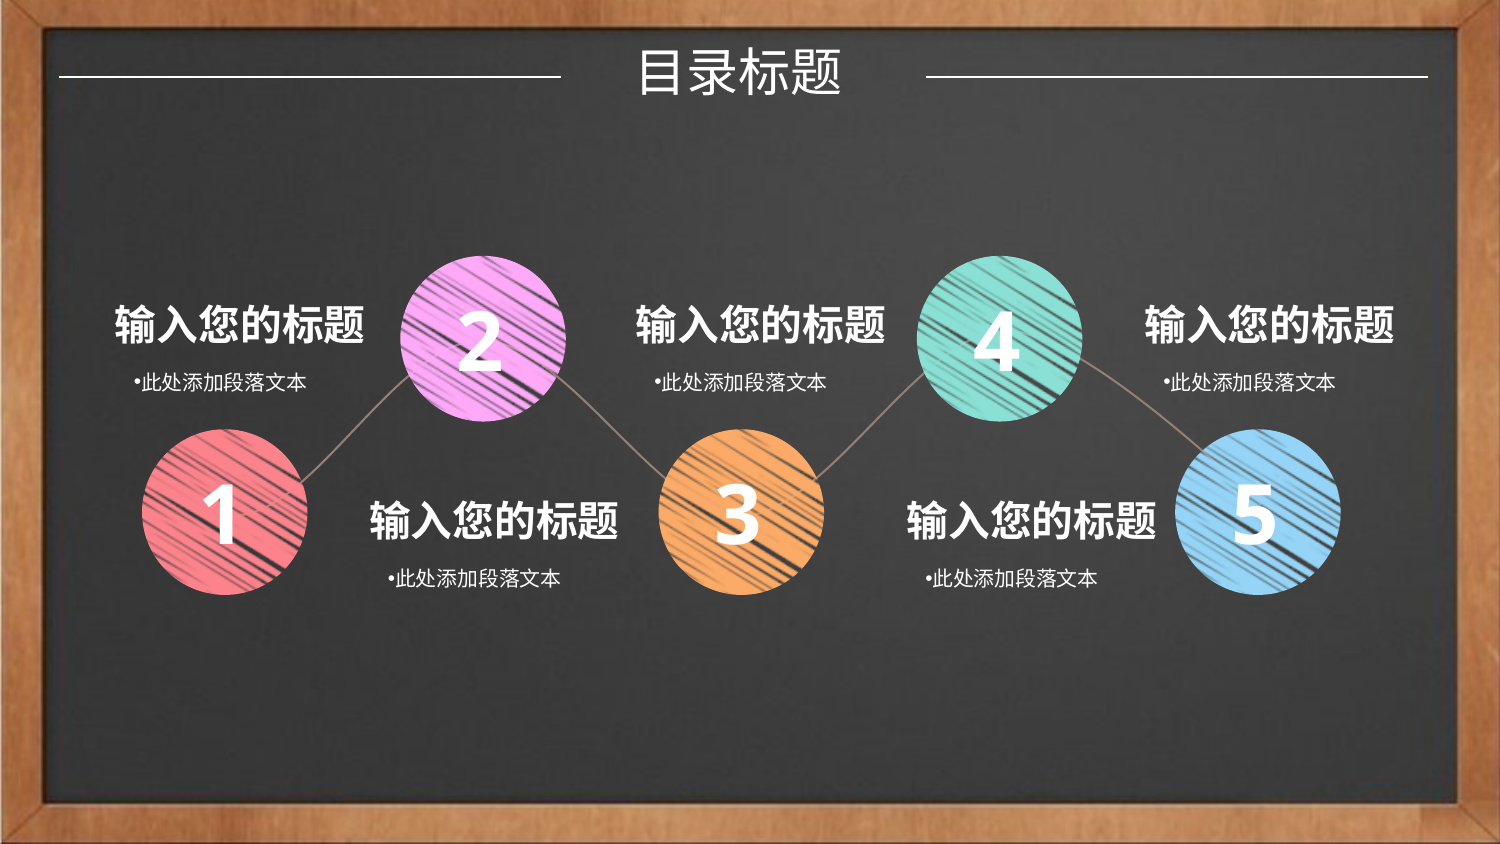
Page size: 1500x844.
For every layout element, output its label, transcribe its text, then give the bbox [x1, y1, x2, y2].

text_box [312, 387, 653, 515]
picture [0, 0, 1500, 844]
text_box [620, 290, 920, 403]
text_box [1174, 428, 1341, 596]
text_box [891, 487, 1191, 600]
text_box 目录标题 [608, 32, 868, 110]
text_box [141, 428, 308, 596]
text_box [100, 290, 399, 403]
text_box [400, 255, 567, 422]
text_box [916, 255, 1083, 422]
text_box [829, 361, 1176, 509]
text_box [354, 487, 653, 600]
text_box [1129, 290, 1429, 403]
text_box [658, 428, 825, 596]
